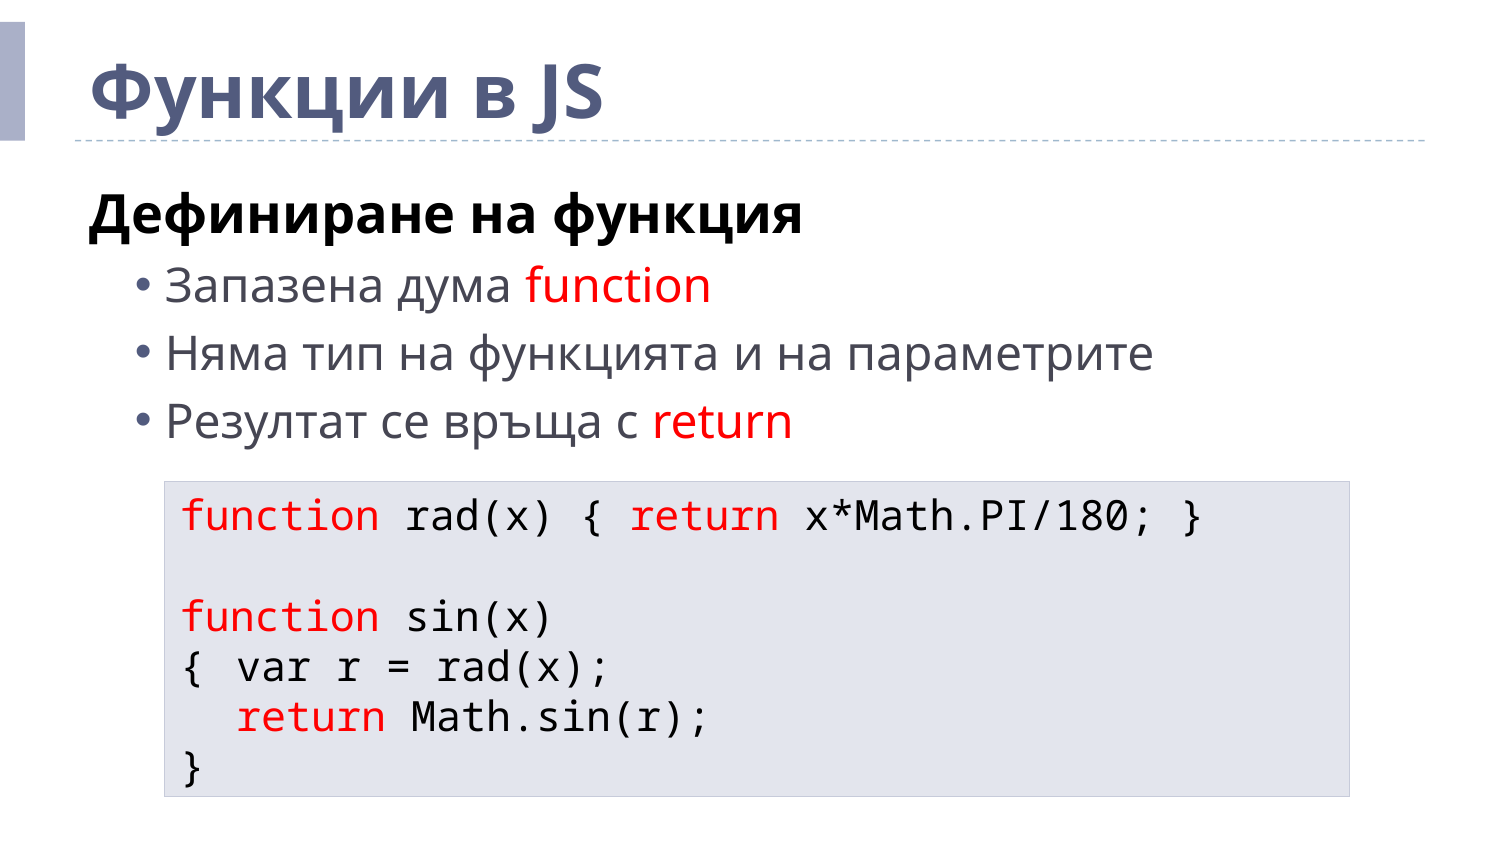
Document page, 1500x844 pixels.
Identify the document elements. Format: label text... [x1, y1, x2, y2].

list Дефиниране на функция Запазена дума function Няма тип на функцията и на параметрите Резултат се връща с return [75, 171, 1475, 835]
text_box function rad(x) { return x*Math.PI/180; } function sin(x) { var r = rad(x); return Math.sin(r); } [164, 481, 1350, 797]
title Функции в JS [75, 18, 1475, 141]
